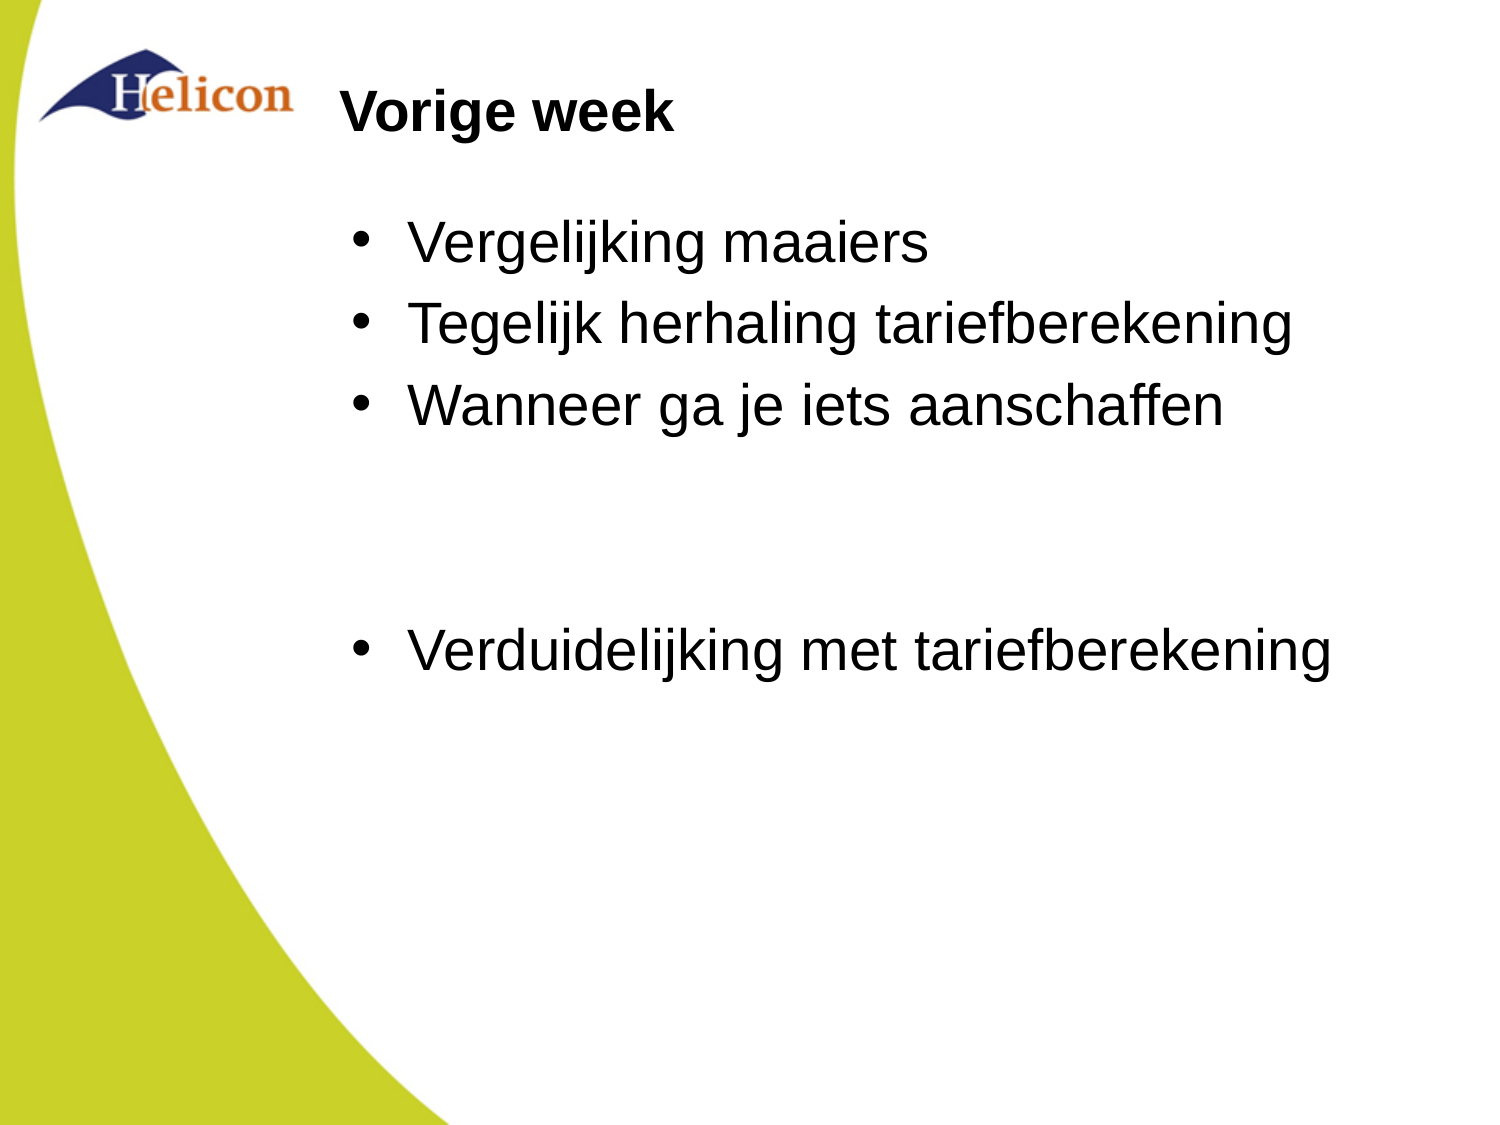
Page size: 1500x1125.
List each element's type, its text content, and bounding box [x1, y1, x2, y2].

picture [0, 0, 1500, 1125]
title Vorige week [324, 54, 1415, 161]
list Vergelijking maaiers Tegelijk herhaling tariefberekening Wanneer ga je iets aanschaffen Verduidelijking met tariefberekening [336, 196, 1425, 1005]
